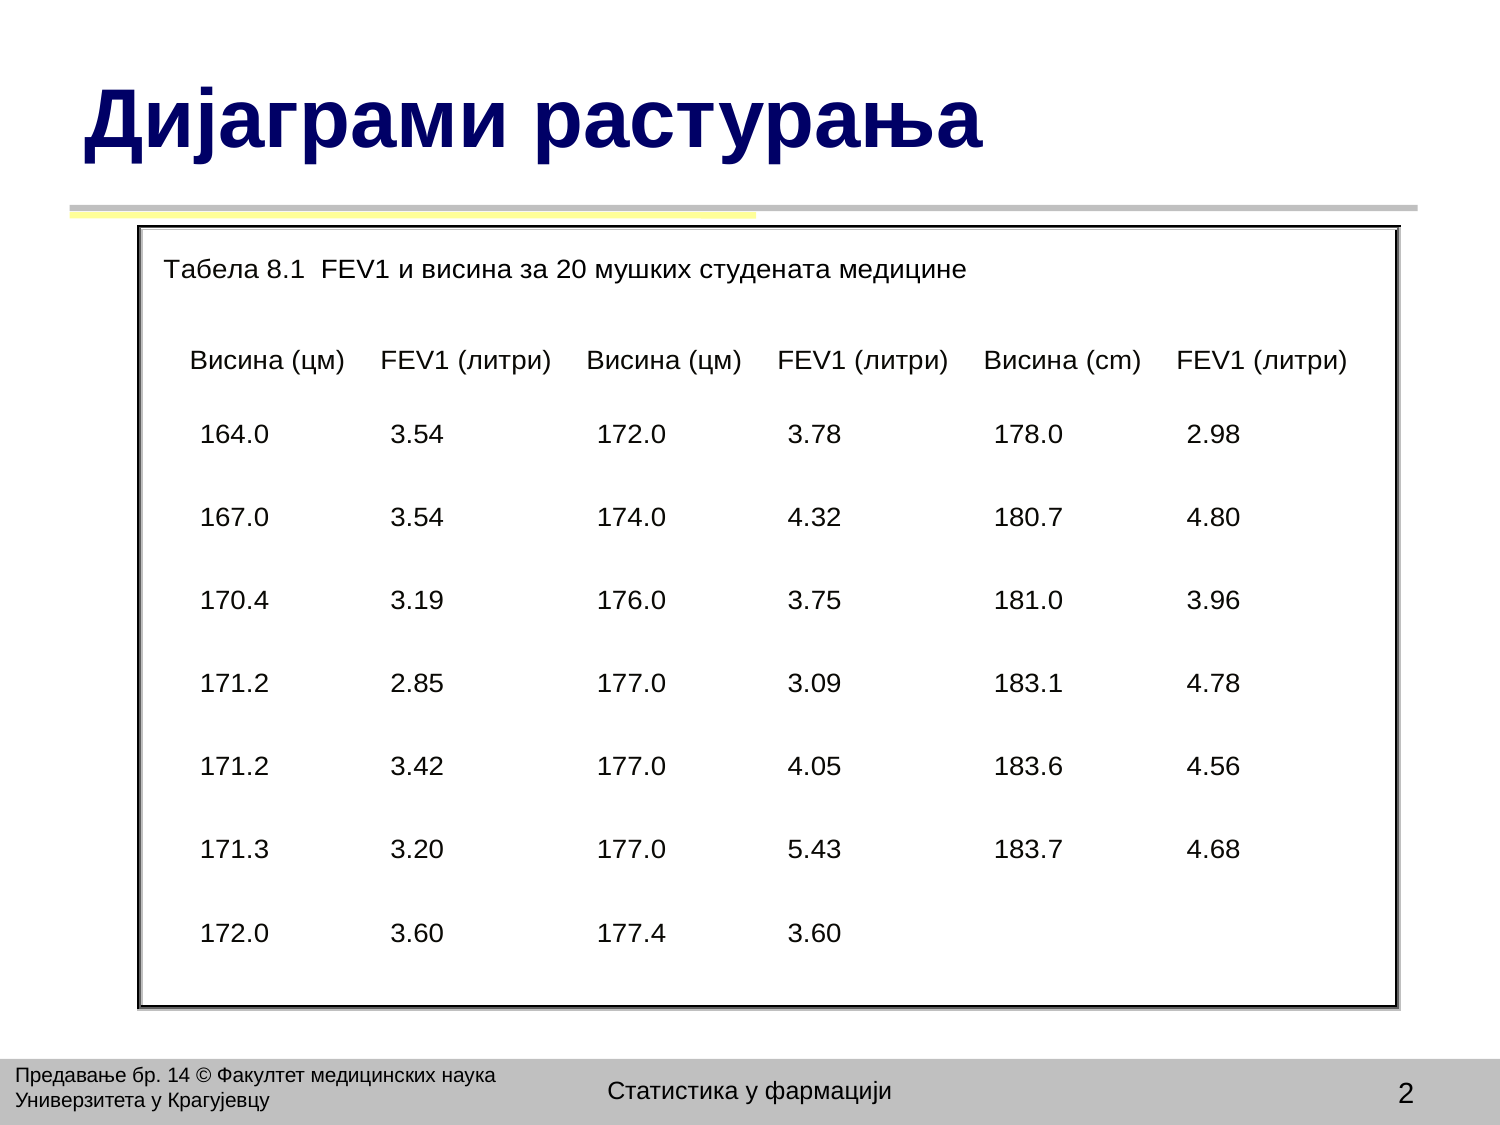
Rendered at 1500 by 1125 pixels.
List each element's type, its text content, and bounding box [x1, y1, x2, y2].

slide_number Предавање бр. 14 © Факултет медицинских наука Универзитета у Крагујевцу [0, 1053, 512, 1108]
footer Статистика у фармацији [512, 1066, 988, 1125]
title Дијаграми растурања [69, 19, 1426, 208]
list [101, 224, 1435, 1058]
slide_number 2 [1079, 1066, 1430, 1125]
